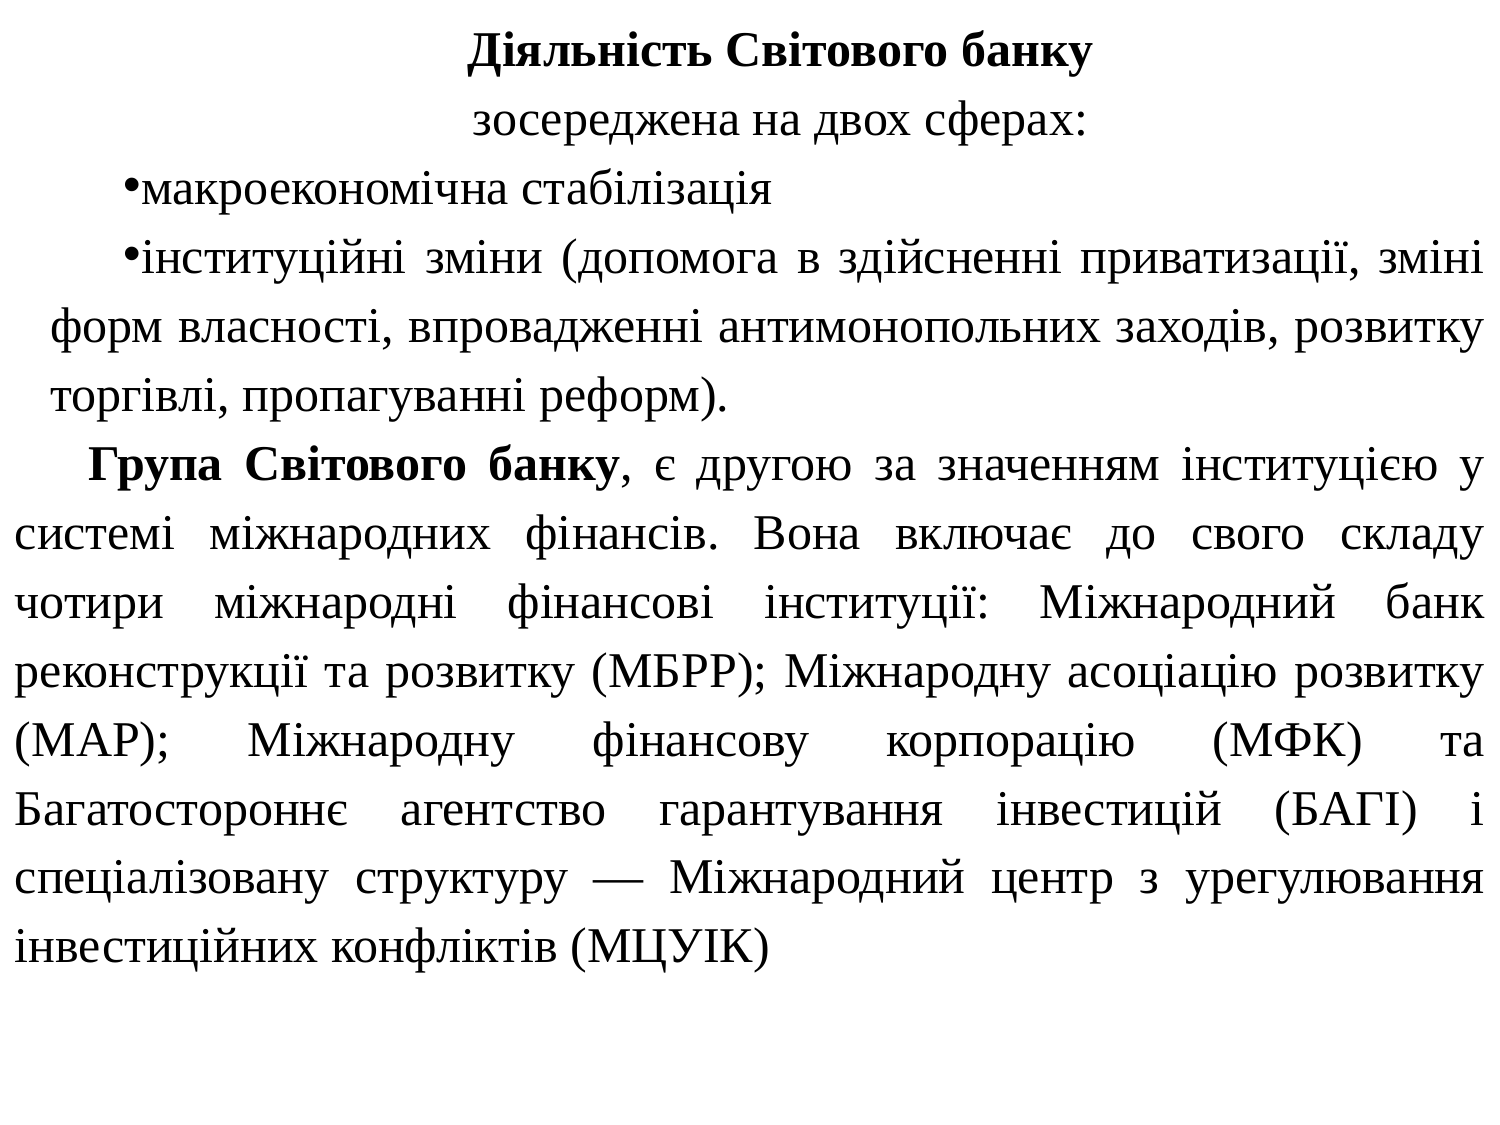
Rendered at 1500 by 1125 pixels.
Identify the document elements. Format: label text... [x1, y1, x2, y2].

text_box Діяльність Світового банку зосереджена на двох сферах: макроекономічна стабілізація інституційні зміни (допомога в здійсненні приватизації, зміні форм власності, впровадженні антимонопольних заходів, розвитку торгівлі, пропагуванні реформ). Група Світового банку, є другою за значенням інституцією у системі міжнародних фінансів. Вона включає до свого складу чотири міжнародні фінансові інституції: Міжнародний банк реконструкції та розвитку (МБРР); Міжнародну асоціацію розвитку (MAP); Міжнародну фінансову корпорацію (МФК) та Багатостороннє агентство гарантування інвестицій (БАГІ) і спеціалізовану структуру — Міжнародний центр з урегулювання інвестиційних конфліктів (МЦУІК) [0, 0, 1500, 981]
